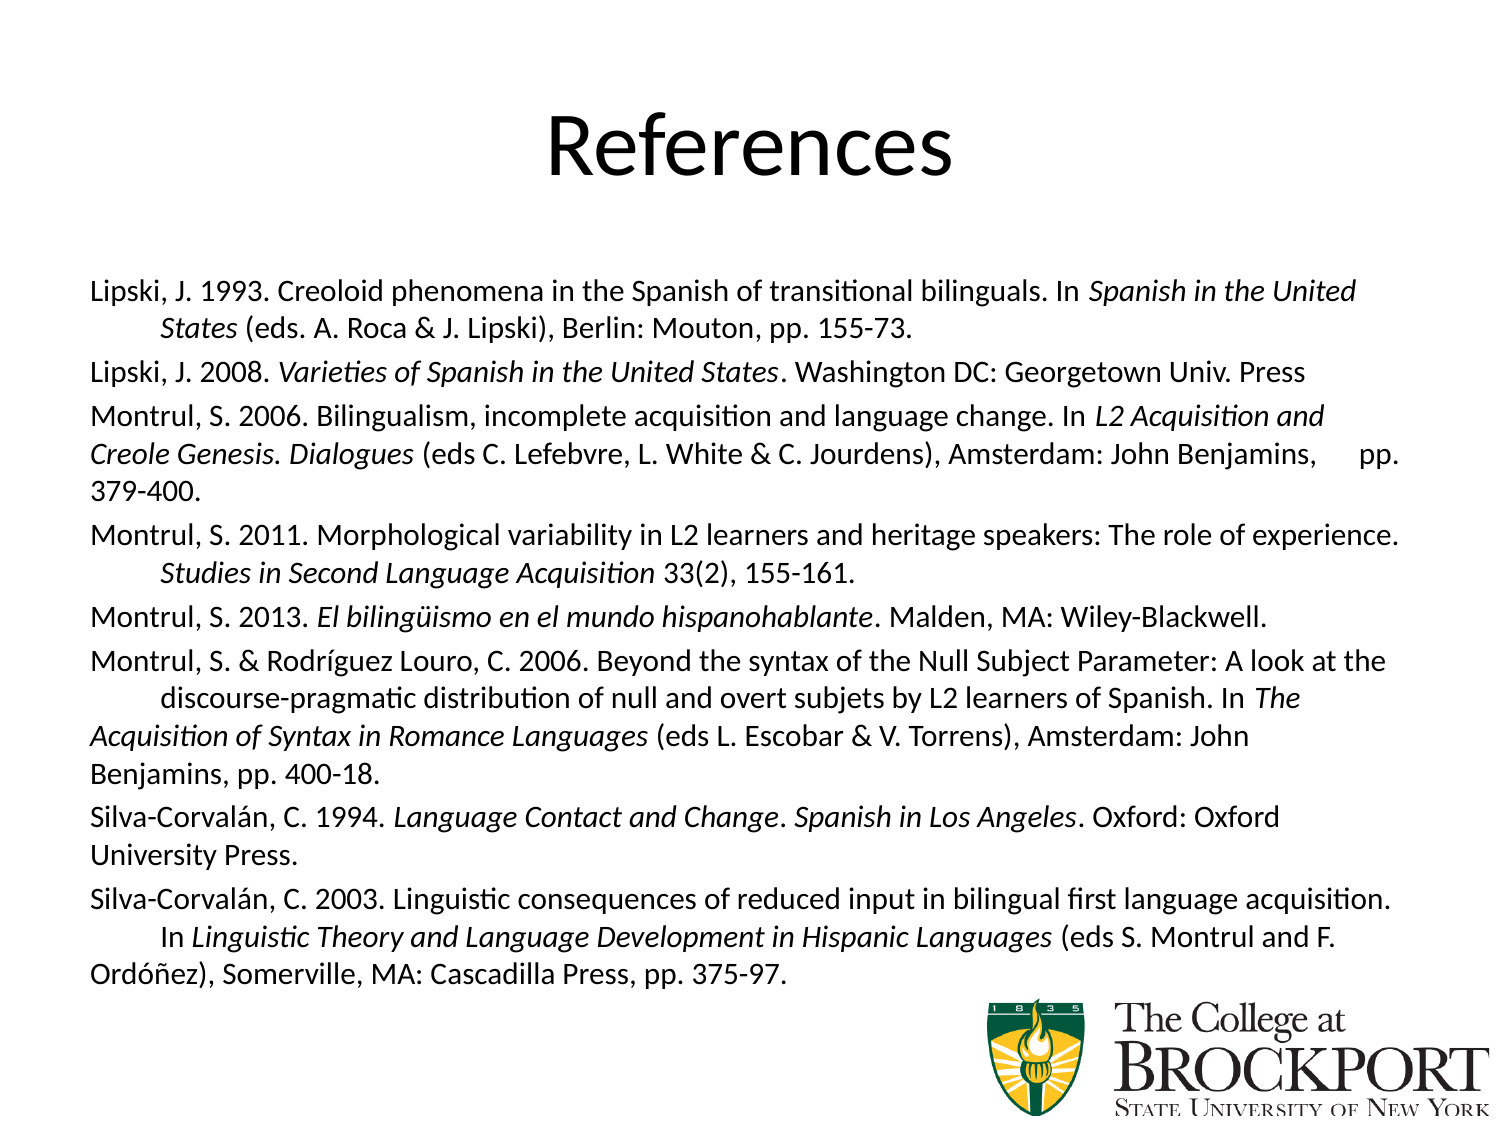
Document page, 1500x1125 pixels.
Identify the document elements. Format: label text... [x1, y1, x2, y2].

title References [75, 45, 1425, 233]
list Lipski, J. 1993. Creoloid phenomena in the Spanish of transitional bilinguals. In Spanish in the United States (eds. A. Roca & J. Lipski), Berlin: Mouton, pp. 155-73. Lipski, J. 2008. Varieties of Spanish in the United States. Washington DC: Georgetown Univ. Press Montrul, S. 2006. Bilingualism, incomplete acquisition and language change. In L2 Acquisition and Creole Genesis. Dialogues (eds C. Lefebvre, L. White & C. Jourdens), Amsterdam: John Benjamins, pp. 379-400. Montrul, S. 2011. Morphological variability in L2 learners and heritage speakers: The role of experience. Studies in Second Language Acquisition 33(2), 155-161. Montrul, S. 2013. El bilingüismo en el mundo hispanohablante. Malden, MA: Wiley-Blackwell. Montrul, S. & Rodríguez Louro, C. 2006. Beyond the syntax of the Null Subject Parameter: A look at the discourse-pragmatic distribution of null and overt subjets by L2 learners of Spanish. In The Acquisition of Syntax in Romance Languages (eds L. Escobar & V. Torrens), Amsterdam: John Benjamins, pp. 400-18. Silva-Corvalán, C. 1994. Language Contact and Change. Spanish in Los Angeles. Oxford: Oxford University Press. Silva-Corvalán, C. 2003. Linguistic consequences of reduced input in bilingual first language acquisition. In Linguistic Theory and Language Development in Hispanic Languages (eds S. Montrul and F. Ordóñez), Somerville, MA: Cascadilla Press, pp. 375-97. [75, 262, 1425, 1005]
